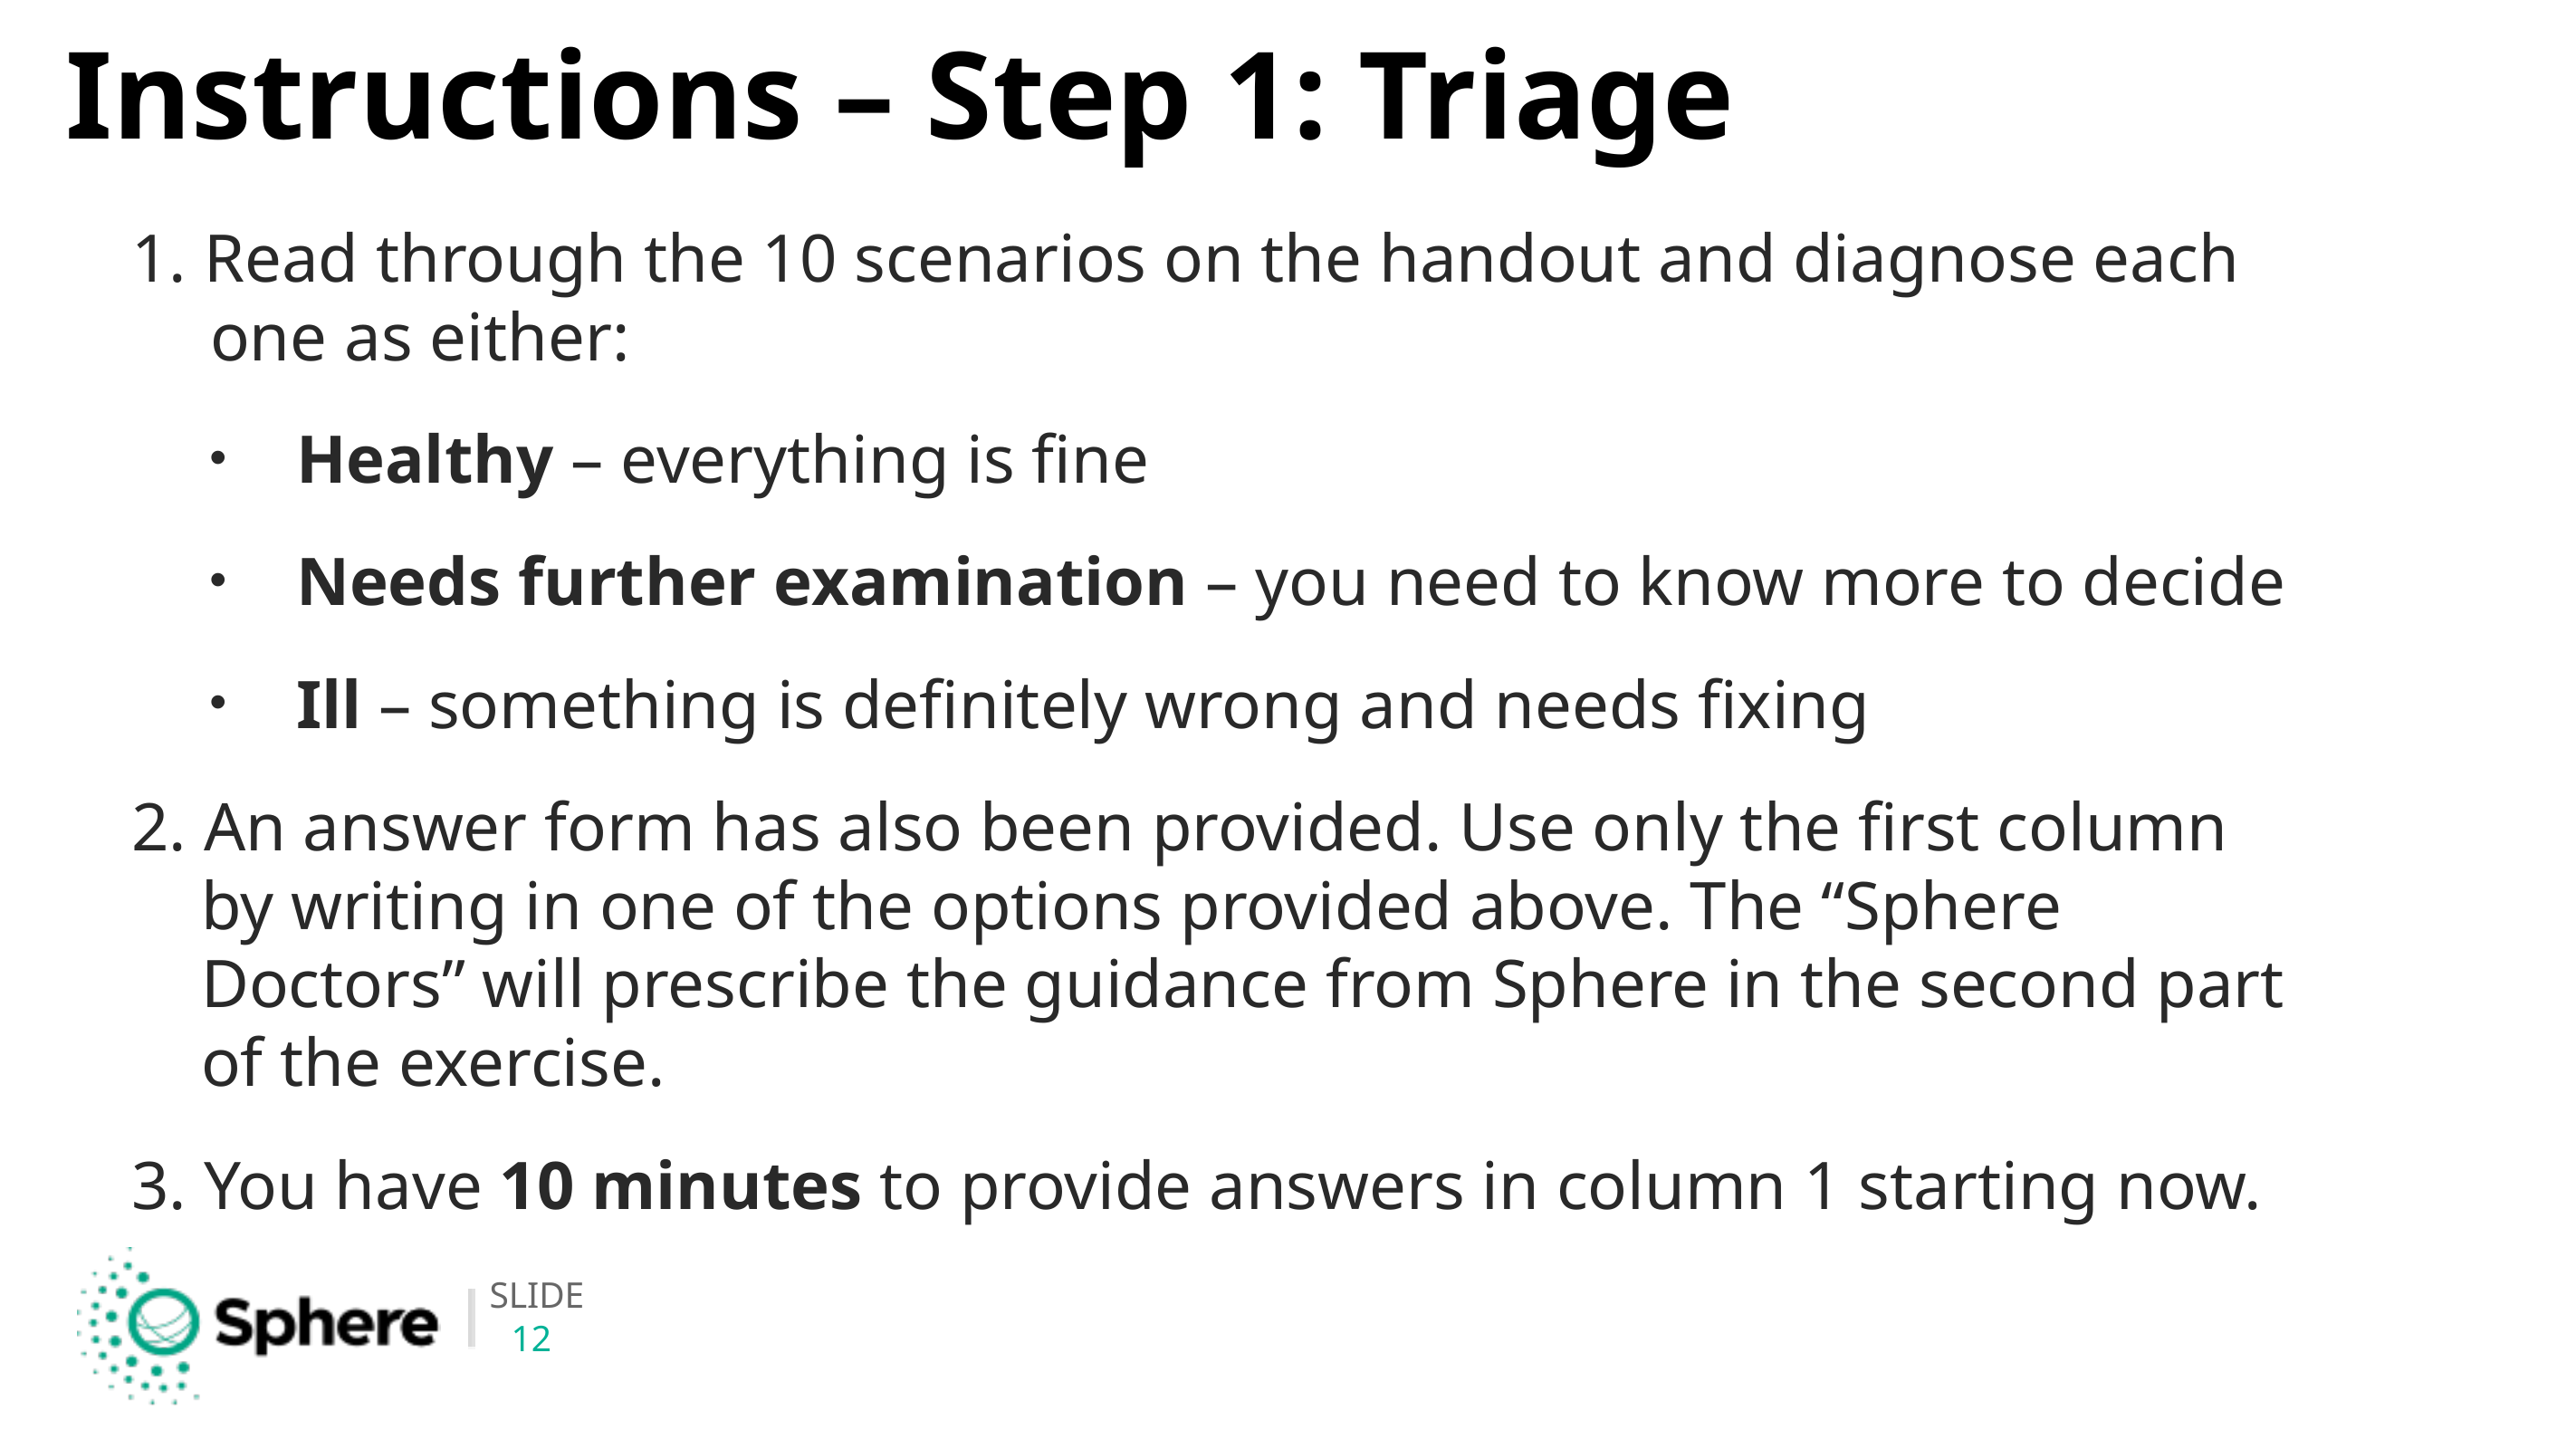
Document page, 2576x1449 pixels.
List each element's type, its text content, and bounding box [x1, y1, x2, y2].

picture [468, 1289, 479, 1349]
picture [77, 1247, 441, 1407]
slide_number 12 [503, 1308, 563, 1367]
list 1. Read through the 10 scenarios on the handout and diagnose each one as either: Healthy – everything is fine Needs further examination – you need to know more to decide Ill – something is definitely wrong and needs fixing 2. An answer form has also been provided. Use only the first column by writing in one of the options provided above. The “Sphere Doctors” will prescribe the guidance from Sphere in the second part of the exercise. 3. You have 10 minutes to provide answers in column 1 starting now. [123, 208, 2310, 1241]
title Instructions – Step 1: Triage [57, 10, 2131, 179]
